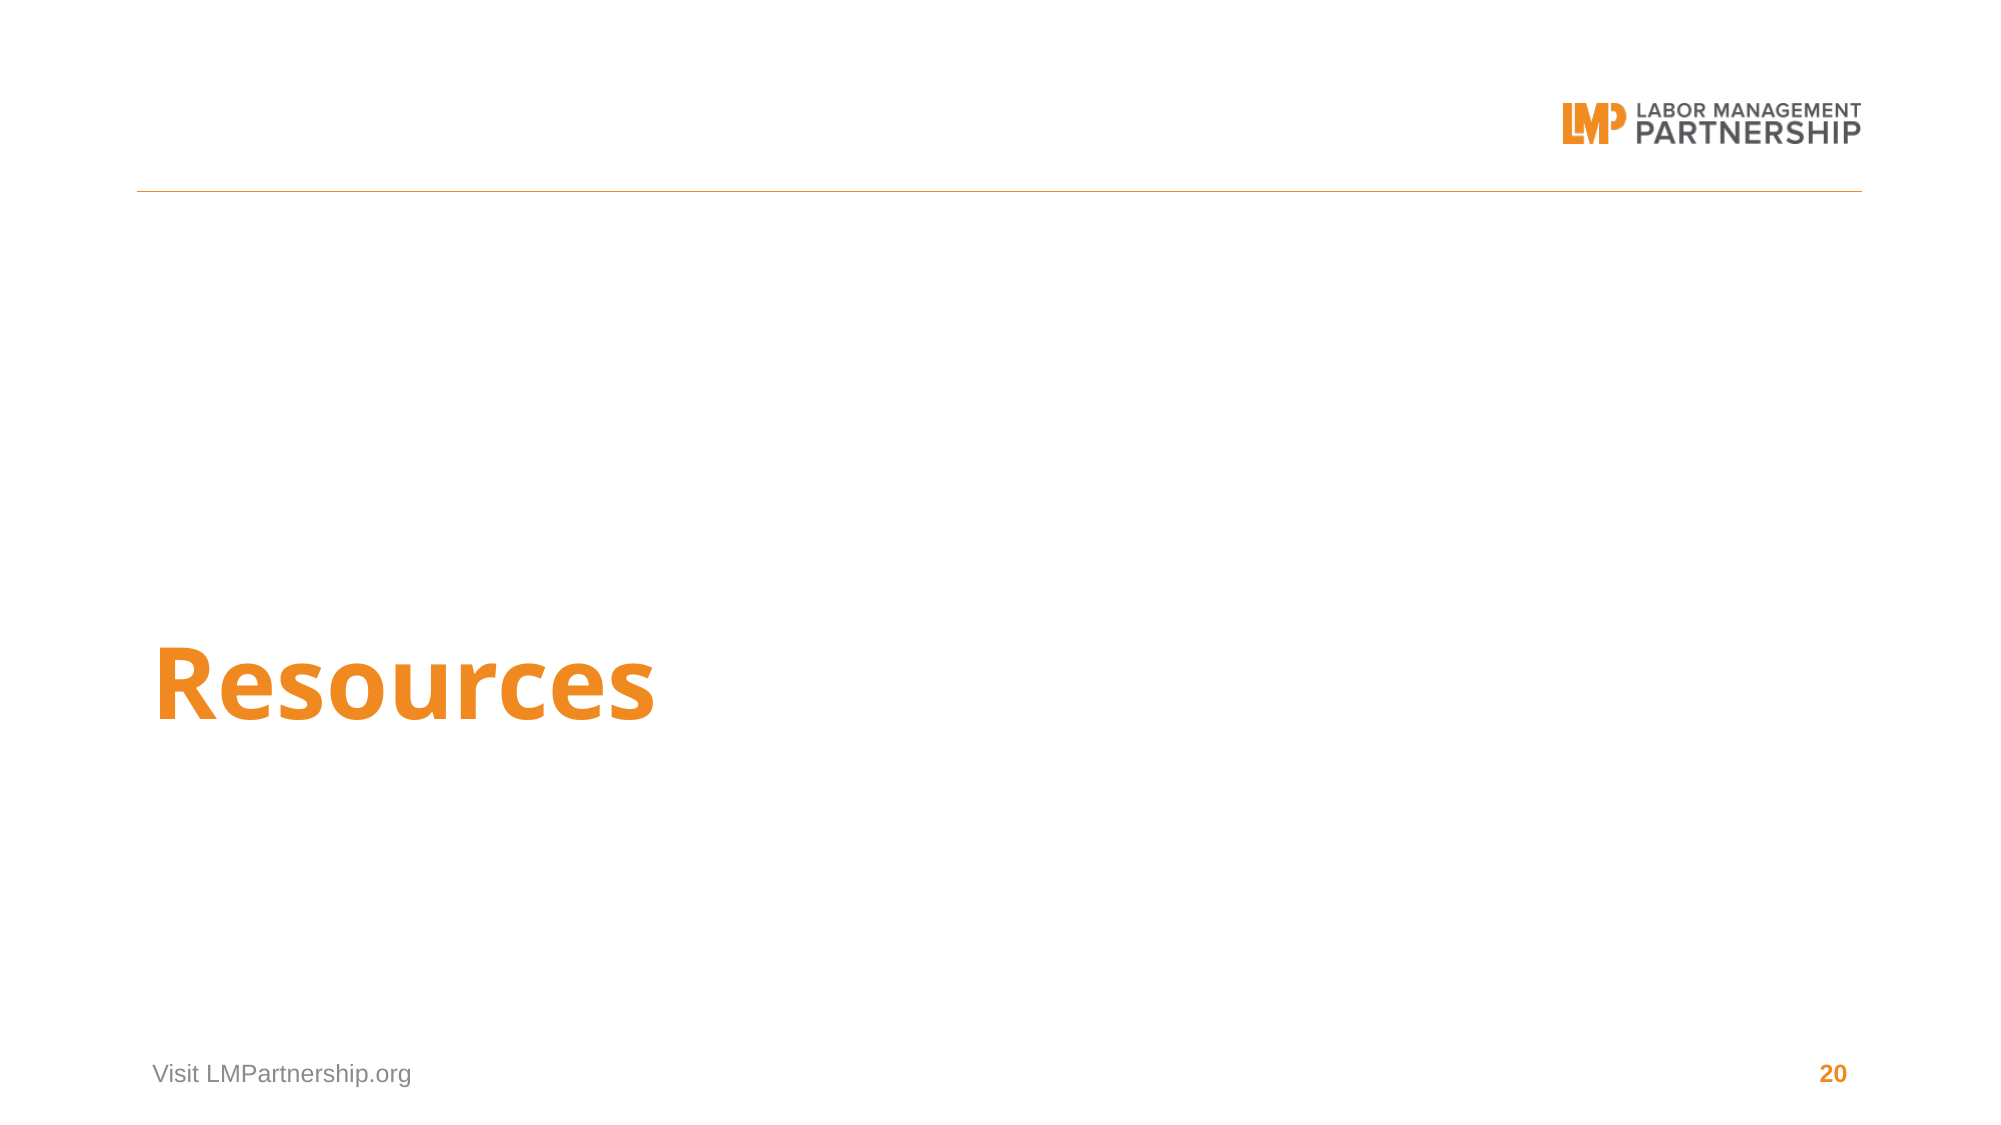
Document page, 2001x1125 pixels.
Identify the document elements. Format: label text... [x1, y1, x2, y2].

picture [1562, 103, 1863, 144]
footer Visit LMPartnership.org [137, 1042, 813, 1103]
slide_number 20 [1412, 1042, 1863, 1103]
title Resources [136, 280, 1862, 749]
